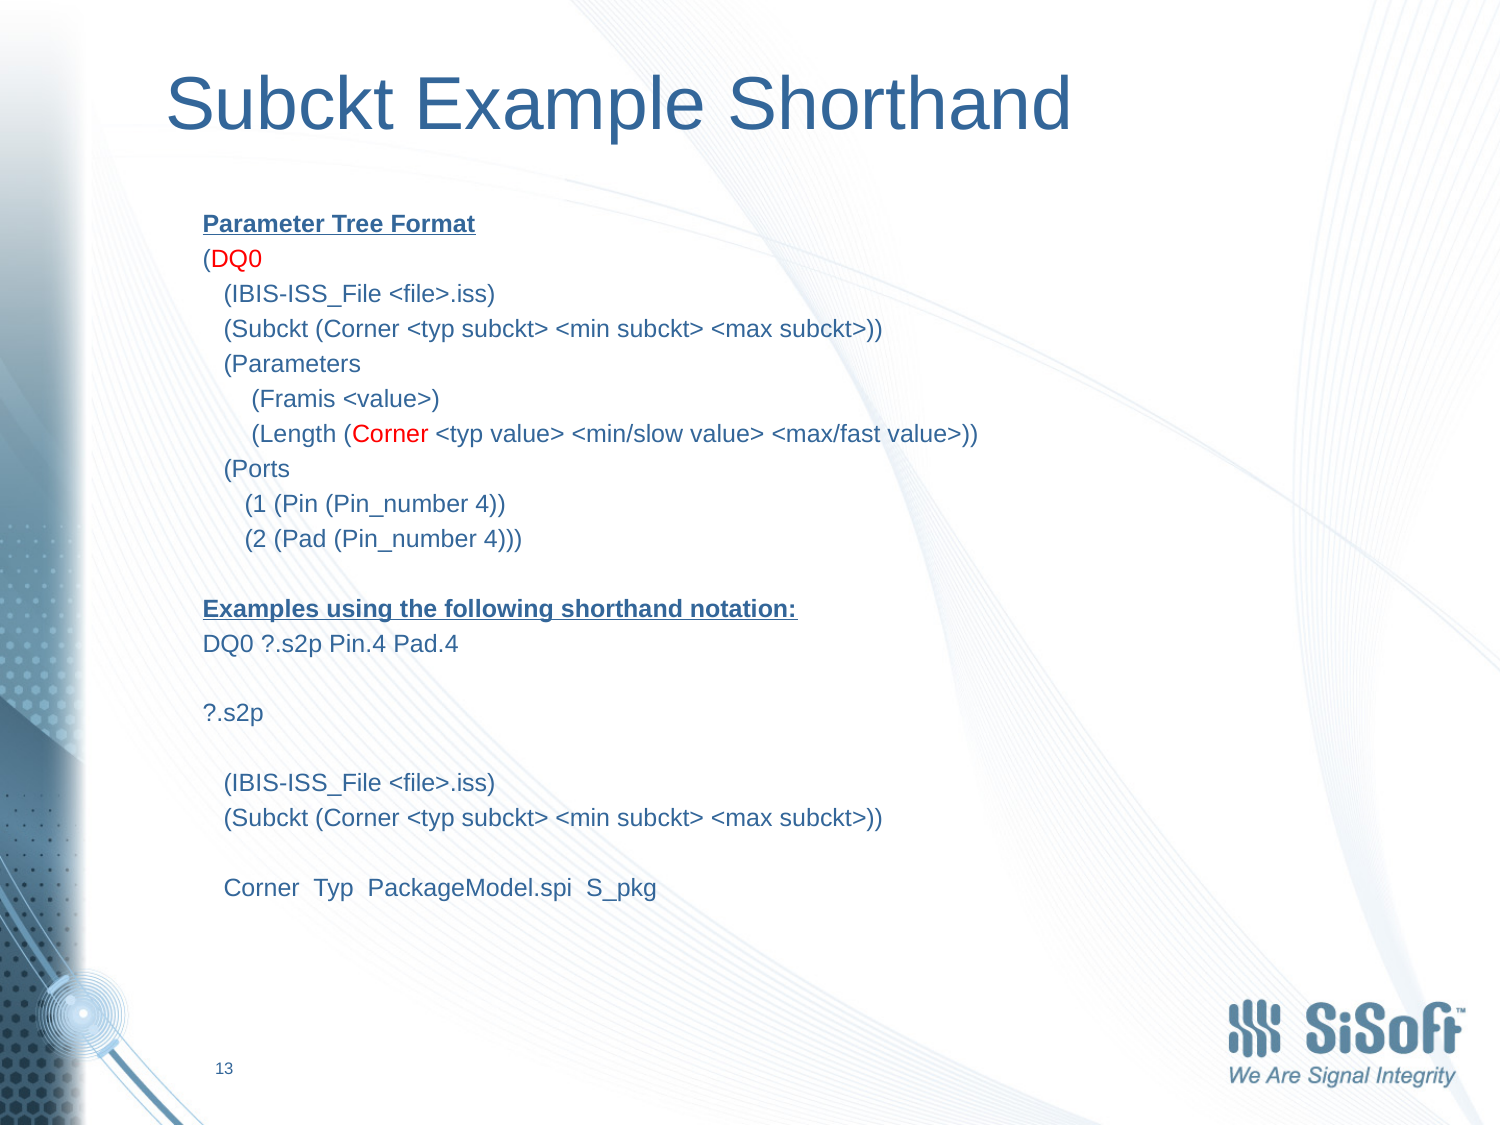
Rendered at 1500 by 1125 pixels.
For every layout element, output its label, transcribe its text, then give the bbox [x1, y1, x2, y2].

footer 13 [200, 1050, 975, 1104]
title Subckt Example Shorthand [150, 24, 1300, 175]
list Parameter Tree Format (DQ0 (IBIS-ISS_File <file>.iss) (Subckt (Corner <typ subckt> <min subckt> <max subckt>)) (Parameters (Framis <value>) (Length (Corner <typ value> <min/slow value> <max/fast value>)) (Ports (1 (Pin (Pin_number 4)) (2 (Pad (Pin_number 4))) Examples using the following shorthand notation: DQ0 ?.s2p Pin.4 Pad.4 ?.s2p (IBIS-ISS_File <file>.iss) (Subckt (Corner <typ subckt> <min subckt> <max subckt>)) Corner Typ PackageModel.spi S_pkg [187, 200, 1363, 950]
picture [0, 0, 1500, 1125]
